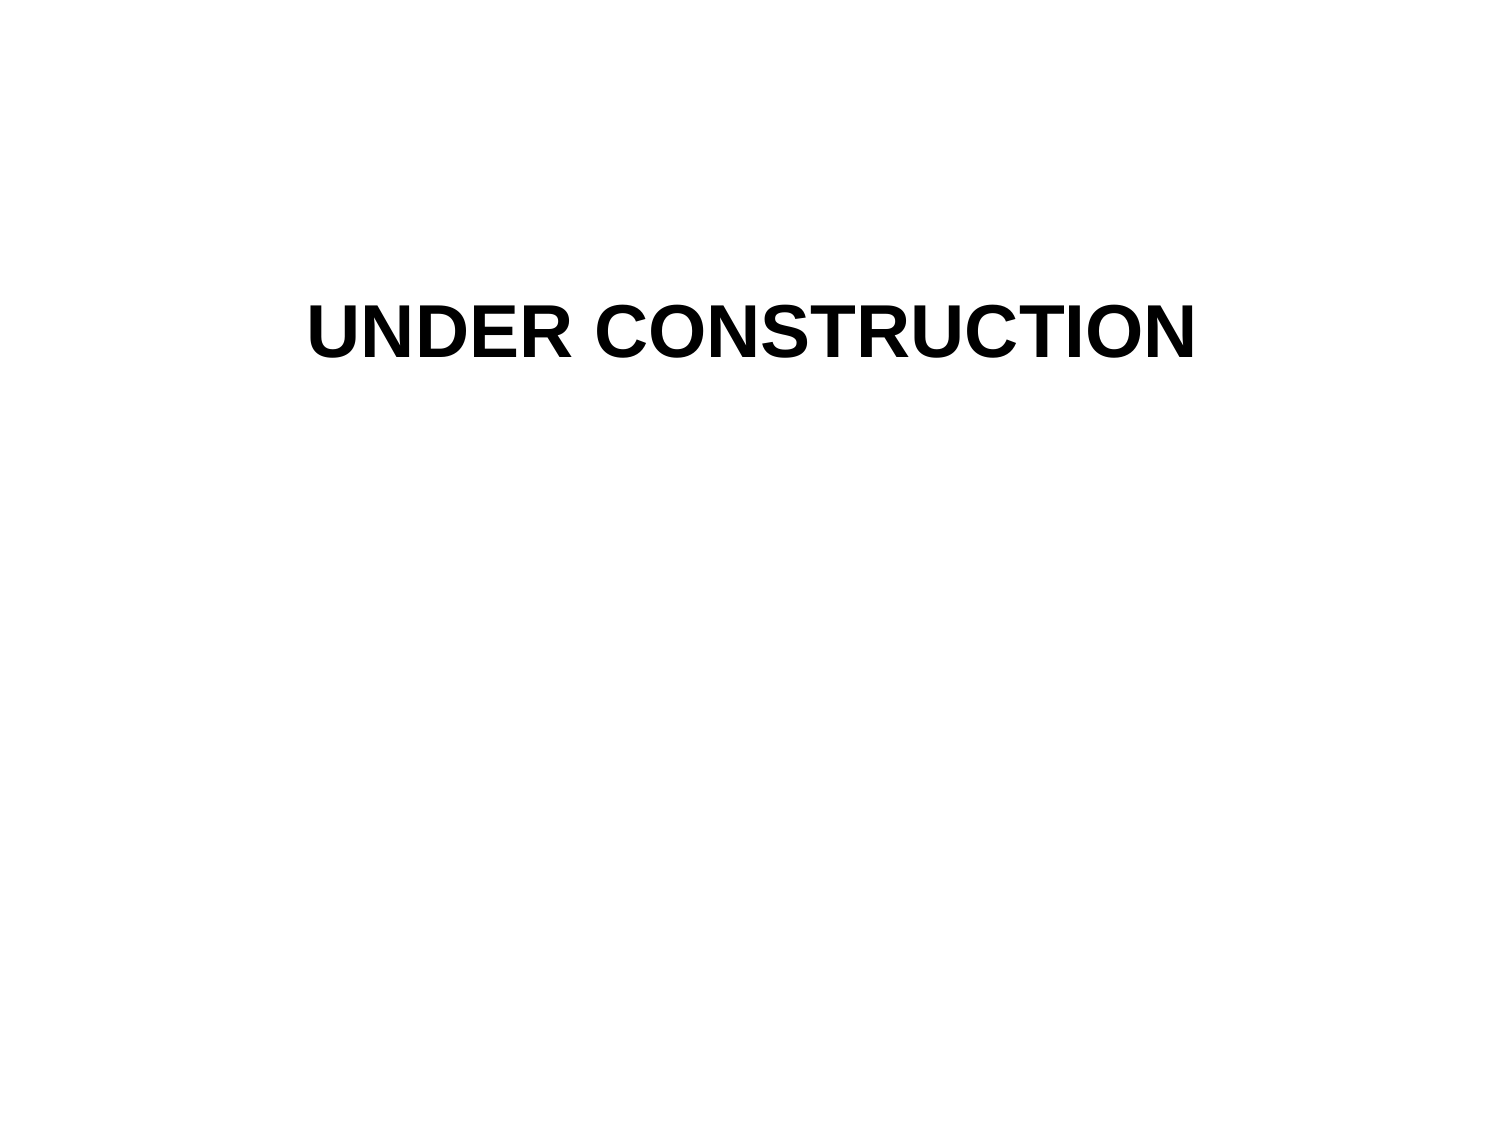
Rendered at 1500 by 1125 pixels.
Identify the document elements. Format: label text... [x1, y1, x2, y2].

text_box UNDER CONSTRUCTION [291, 275, 1214, 380]
